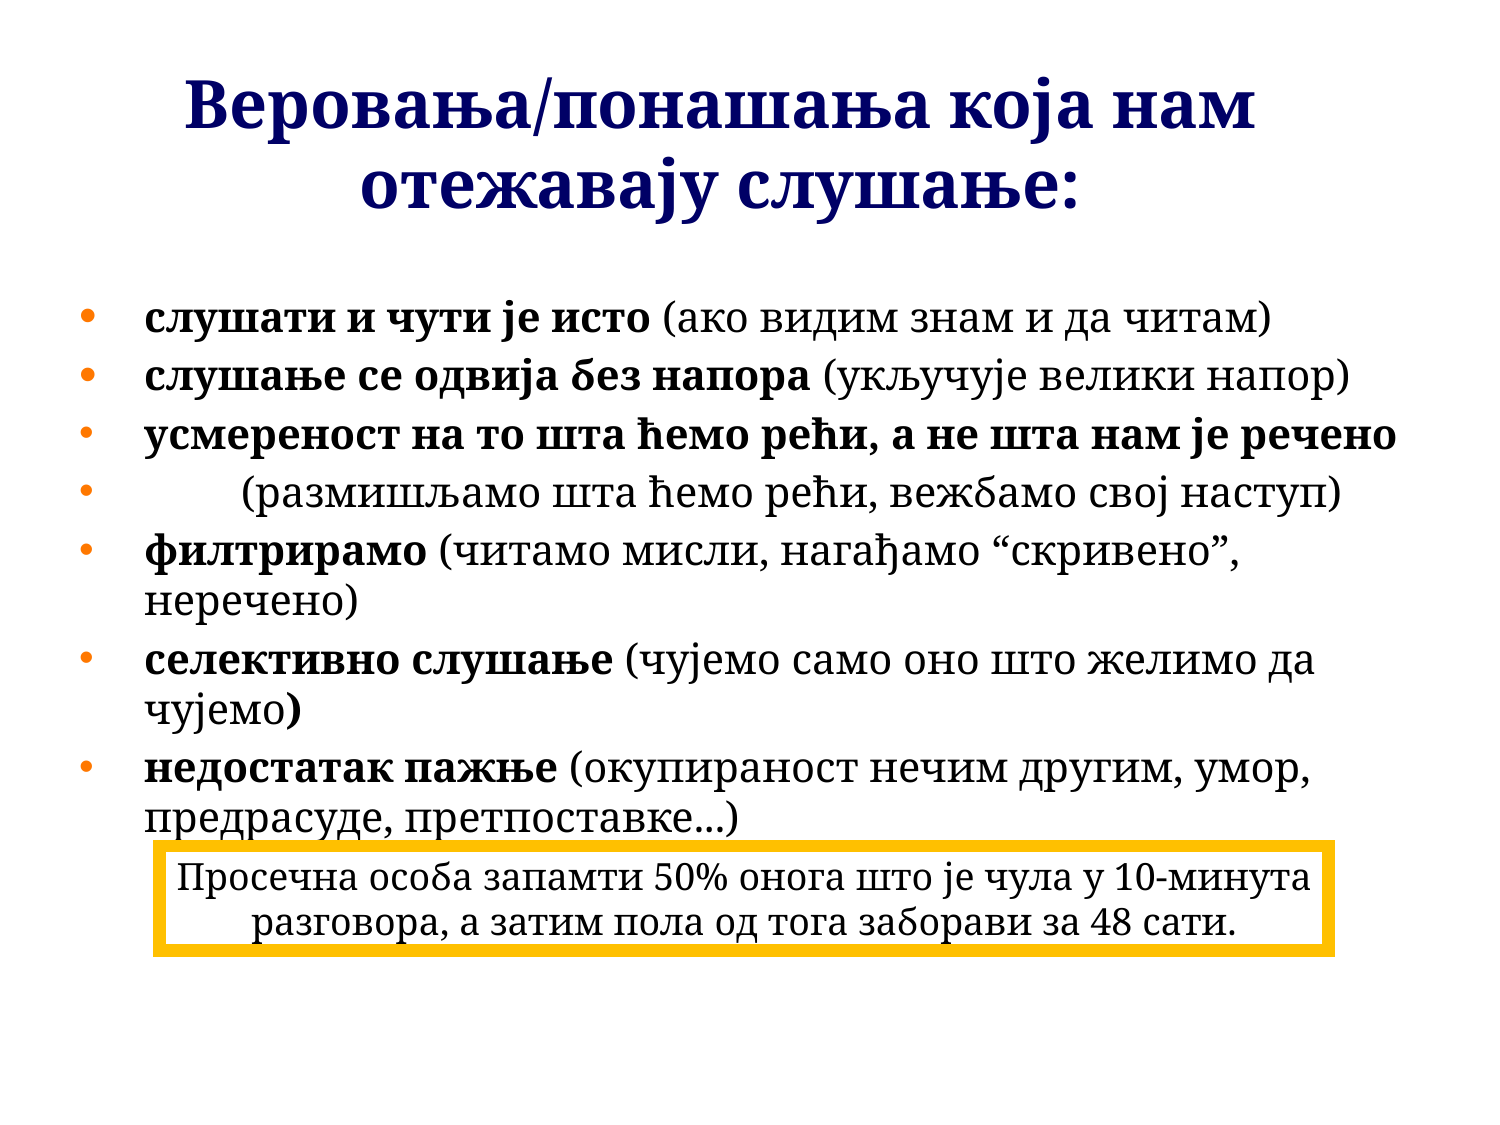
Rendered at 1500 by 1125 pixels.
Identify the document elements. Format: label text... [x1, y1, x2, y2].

text_box Веровања/понашања која нам отежавају слушање: [41, 54, 1400, 230]
text_box Просечна особа запамти 50% онога што је чула у 10-минута разговора, а затим пола од тога заборави за 48 сати. [159, 845, 1329, 951]
text_box слушати и чути је исто (ако видим знам и да читам) слушање се одвија без напора (укључује велики напор) усмереност на то шта ћемо рећи, а не шта нам је речено (размишљамо шта ћемо рећи, вежбамо свој наступ) филтрирамо (читамо мисли, нагађамо “скривено”, неречено) селективно слушање (чујемо само оно што желимо да чујемо) недостатак пажње (окупираност нечим другим, умор, предрасуде, претпоставке...) [44, 290, 1459, 1100]
